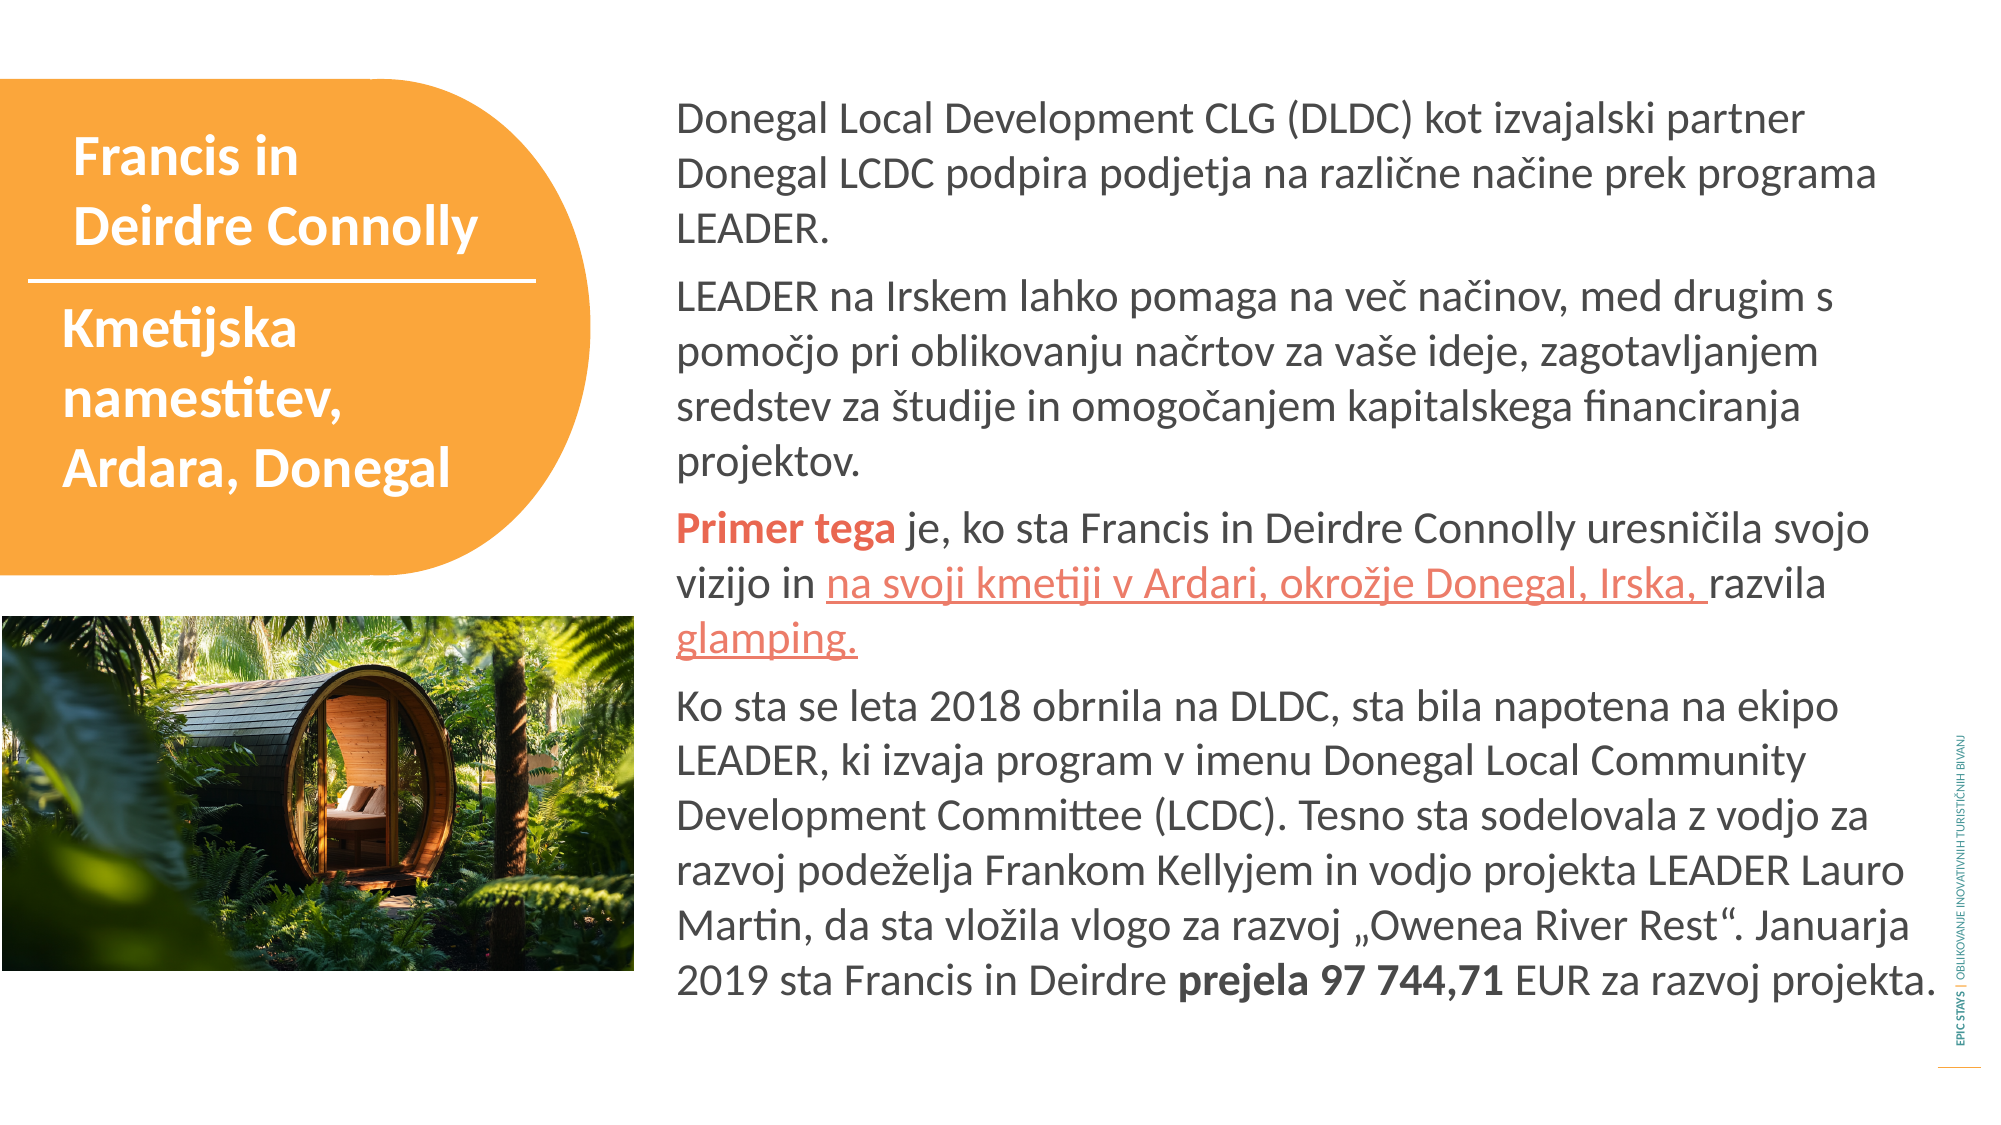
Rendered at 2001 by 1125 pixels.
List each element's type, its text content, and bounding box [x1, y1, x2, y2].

list Francis in Deirdre Connolly [58, 109, 505, 282]
picture [2, 616, 634, 971]
text_box Kmetijska namestitev, Ardara, Donegal [47, 281, 494, 454]
list Donegal Local Development CLG (DLDC) kot izvajalski partner Donegal LCDC podpira podjetja na različne načine prek programa LEADER. LEADER na Irskem lahko pomaga na več načinov, med drugim s pomočjo pri oblikovanju načrtov za vaše ideje, zagotavljanjem sredstev za študije in omogočanjem kapitalskega financiranja projektov. Primer tega je, ko sta Francis in Deirdre Connolly uresničila svojo vizijo in na svoji kmetiji v Ardari, okrožje Donegal, Irska, razvila glamping. Ko sta se leta 2018 obrnila na DLDC, sta bila napotena na ekipo LEADER, ki izvaja program v imenu Donegal Local Community Development Committee (LCDC). Tesno sta sodelovala z vodjo za razvoj podeželja Frankom Kellyjem in vodjo projekta LEADER Lauro Martin, da sta vložila vlogo za razvoj „Owenea River Rest“. Januarja 2019 sta Francis in Deirdre prejela 97 744,71 EUR za razvoj projekta. [661, 80, 1978, 655]
